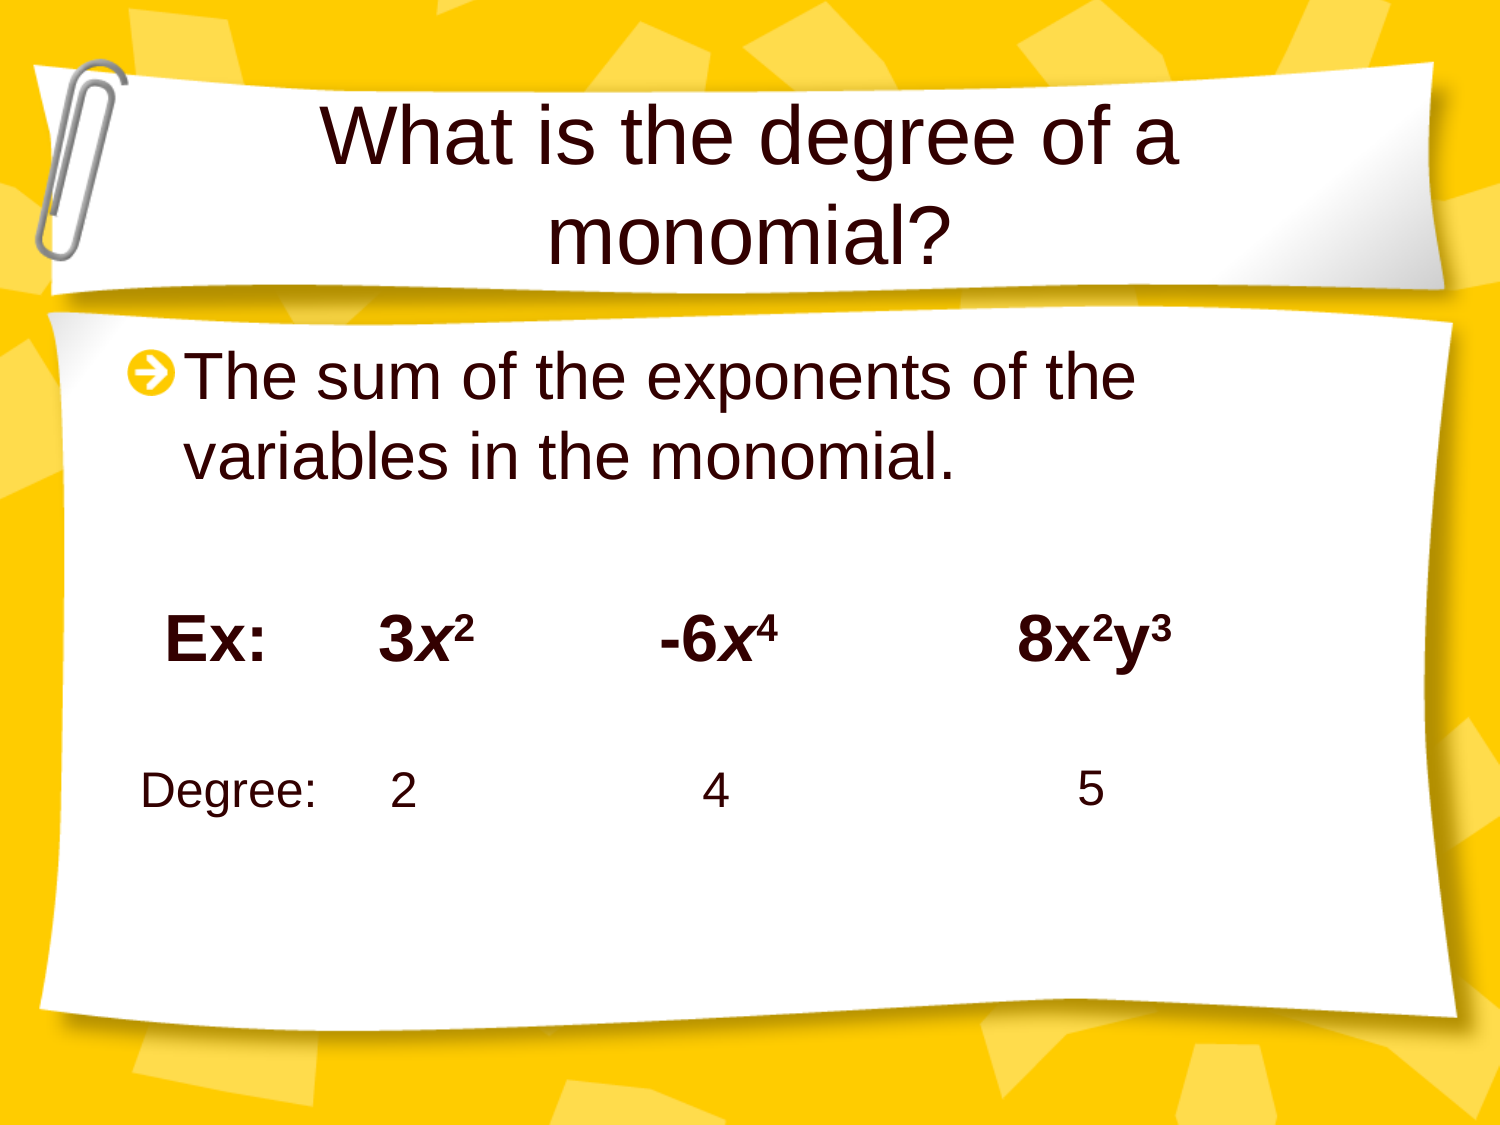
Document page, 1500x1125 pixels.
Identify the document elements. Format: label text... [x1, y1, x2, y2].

text_box 5 [1062, 747, 1150, 823]
text_box Ex: 3x2 -6x4 8x2y3 [150, 587, 1300, 683]
text_box 2 [374, 749, 463, 825]
text_box Degree: [124, 749, 350, 885]
picture [0, 0, 1500, 1125]
title What is the degree of a monomial? [112, 87, 1388, 275]
text_box 4 [687, 749, 775, 825]
list The sum of the exponents of the variables in the monomial. [112, 324, 1388, 525]
